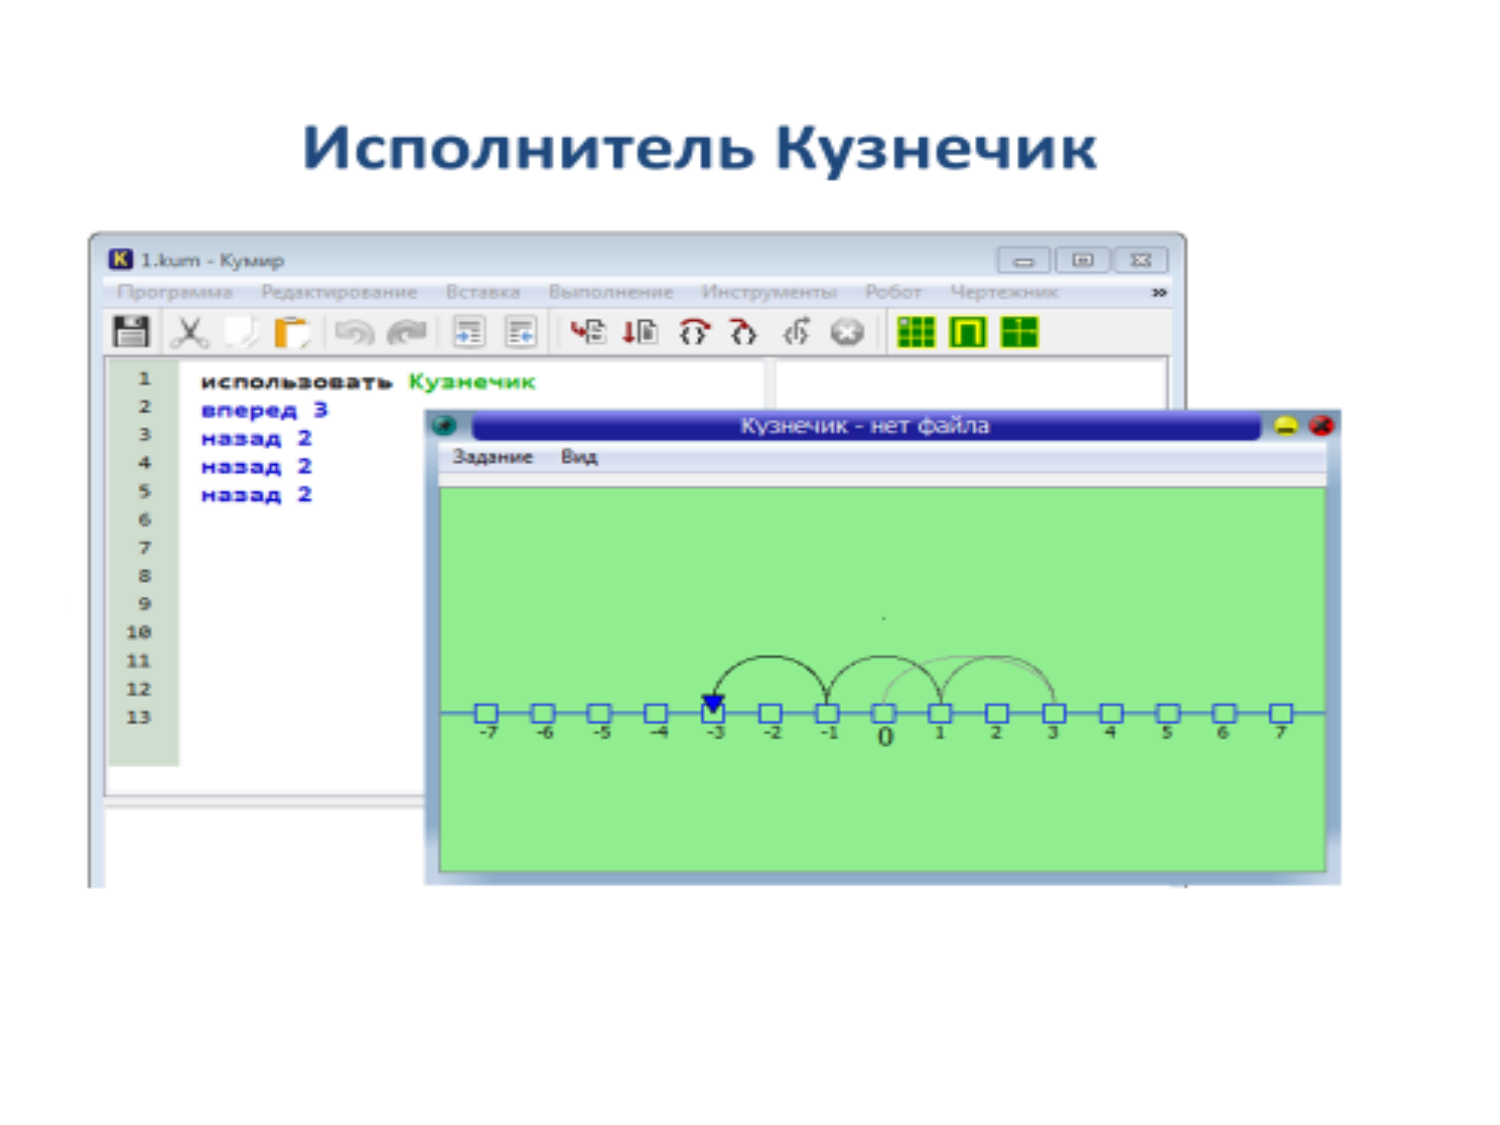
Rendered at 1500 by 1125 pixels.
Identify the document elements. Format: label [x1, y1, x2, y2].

list [64, 113, 1424, 1000]
